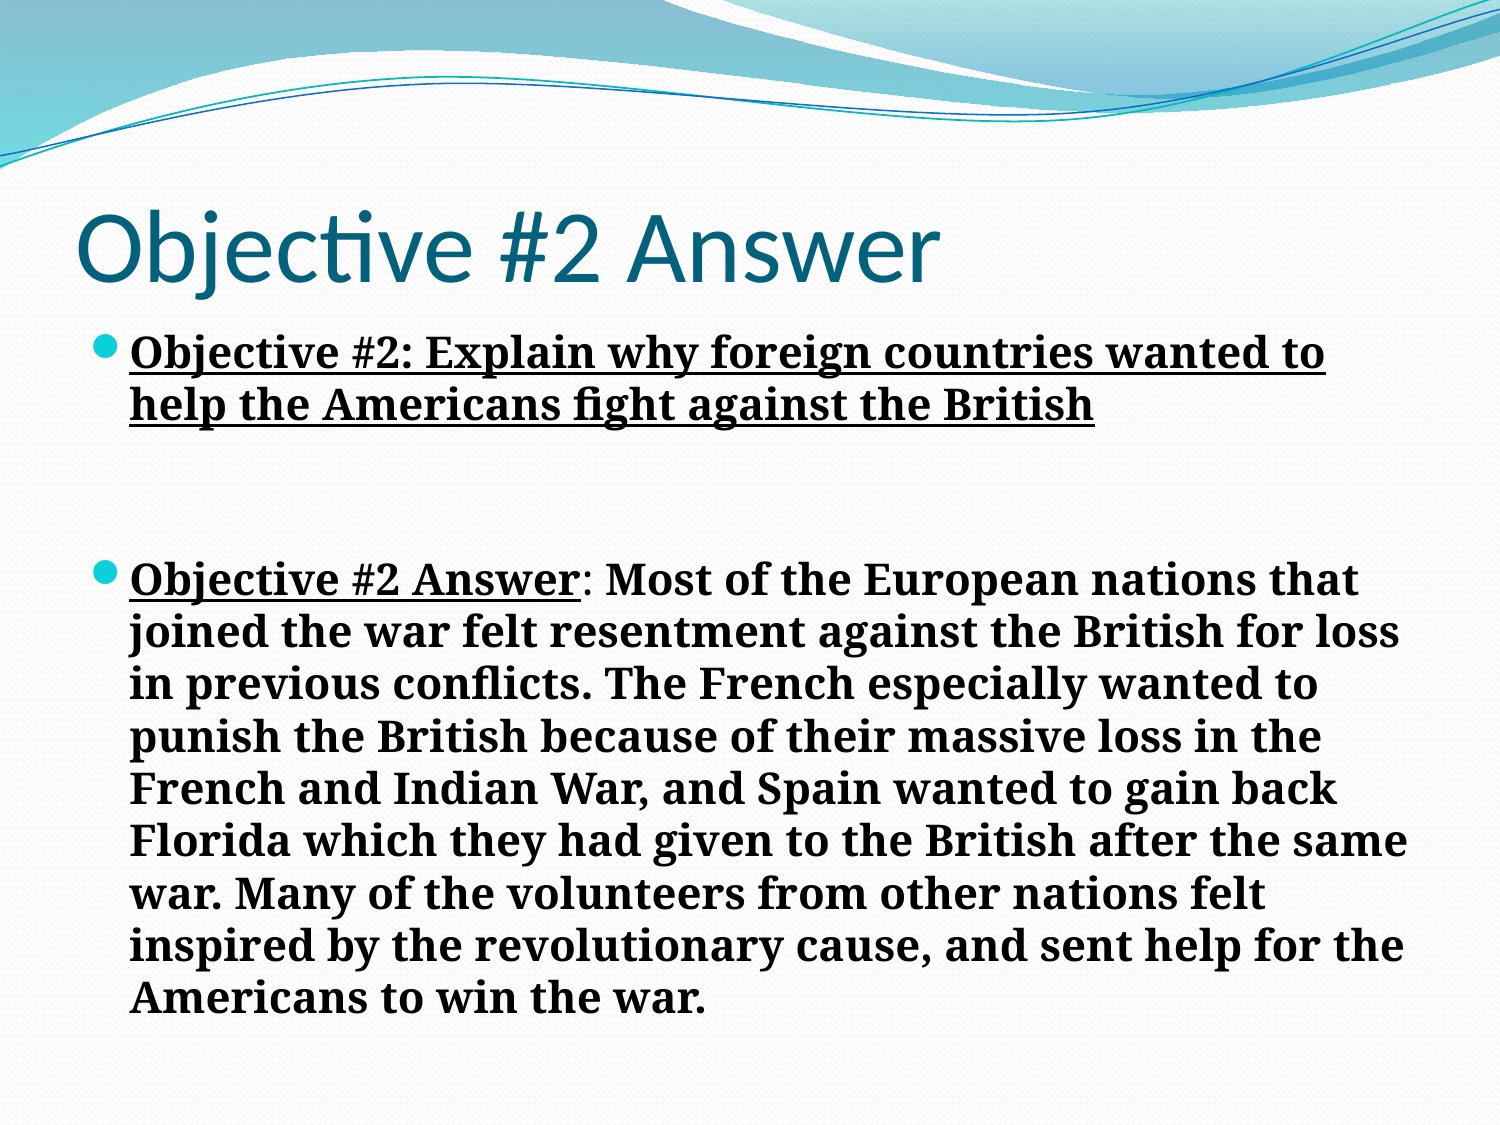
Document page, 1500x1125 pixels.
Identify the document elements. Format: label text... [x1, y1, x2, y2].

title Objective #2 Answer [75, 115, 1425, 303]
list Objective #2: Explain why foreign countries wanted to help the Americans fight against the British Objective #2 Answer: Most of the European nations that joined the war felt resentment against the British for loss in previous conflicts. The French especially wanted to punish the British because of their massive loss in the French and Indian War, and Spain wanted to gain back Florida which they had given to the British after the same war. Many of the volunteers from other nations felt inspired by the revolutionary cause, and sent help for the Americans to win the war. [75, 317, 1425, 1038]
